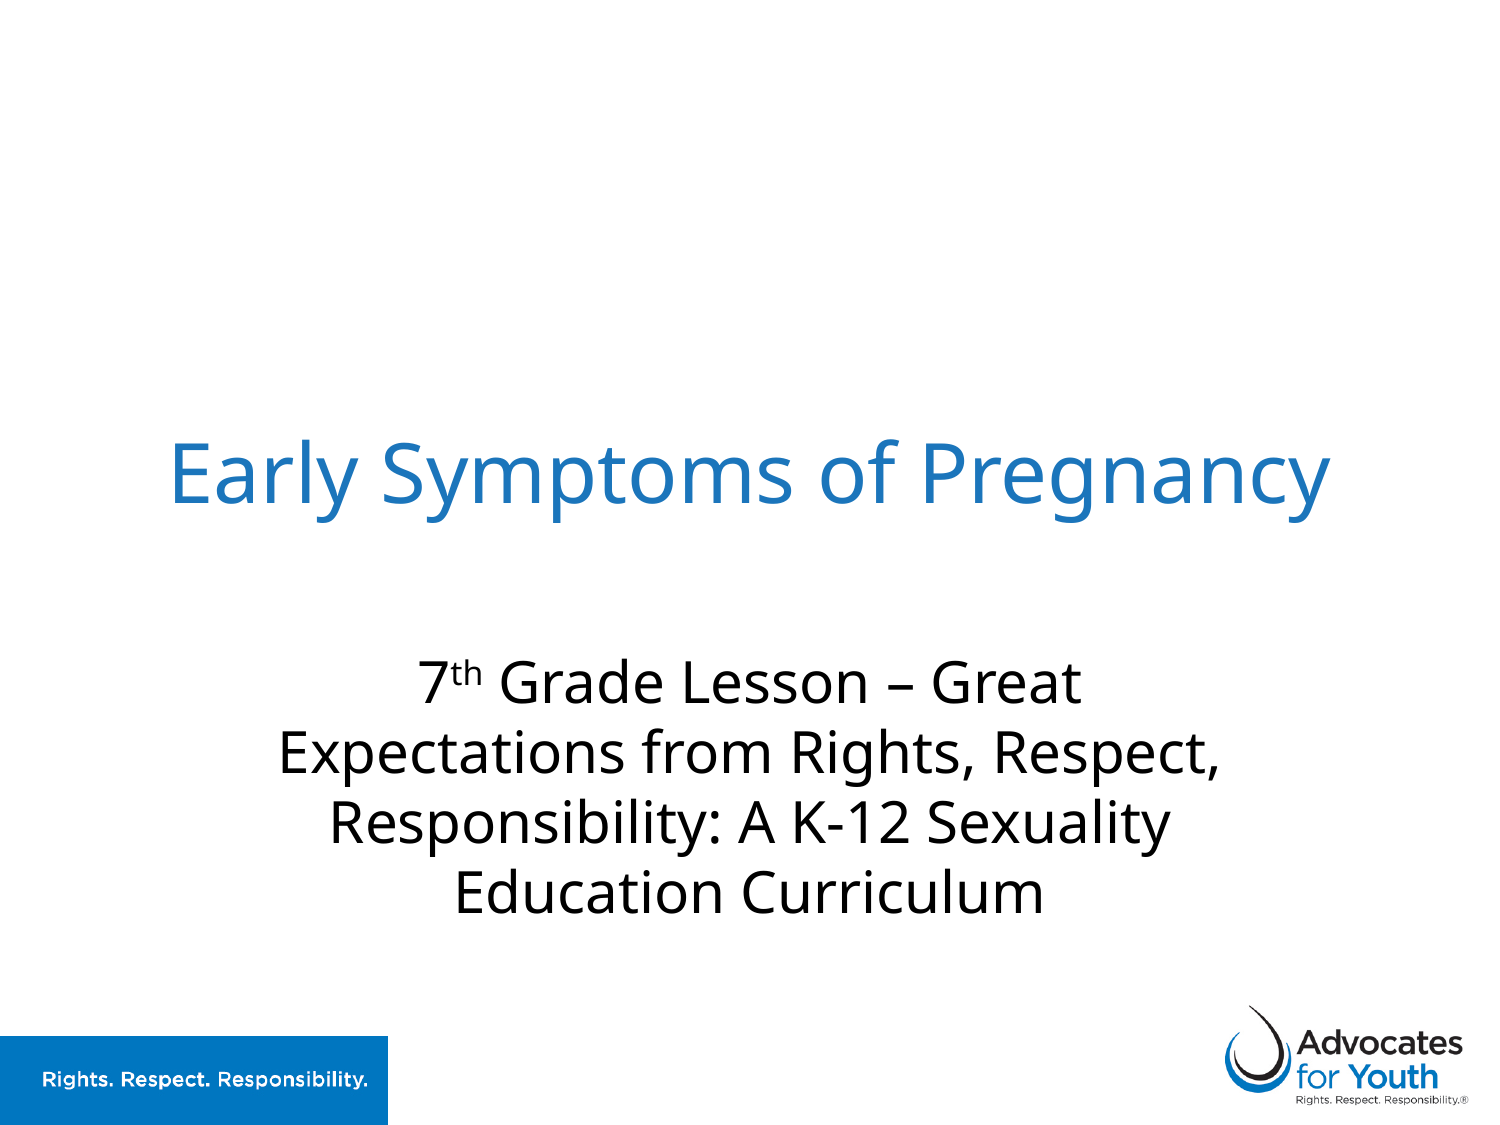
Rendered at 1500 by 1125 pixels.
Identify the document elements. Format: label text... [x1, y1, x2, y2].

picture [0, 1036, 388, 1125]
subtitle 7th Grade Lesson – Great Expectations from Rights, Respect, Responsibility: A K-12 Sexuality Education Curriculum [225, 637, 1275, 925]
picture [1199, 990, 1500, 1125]
title Early Symptoms of Pregnancy [112, 349, 1388, 591]
